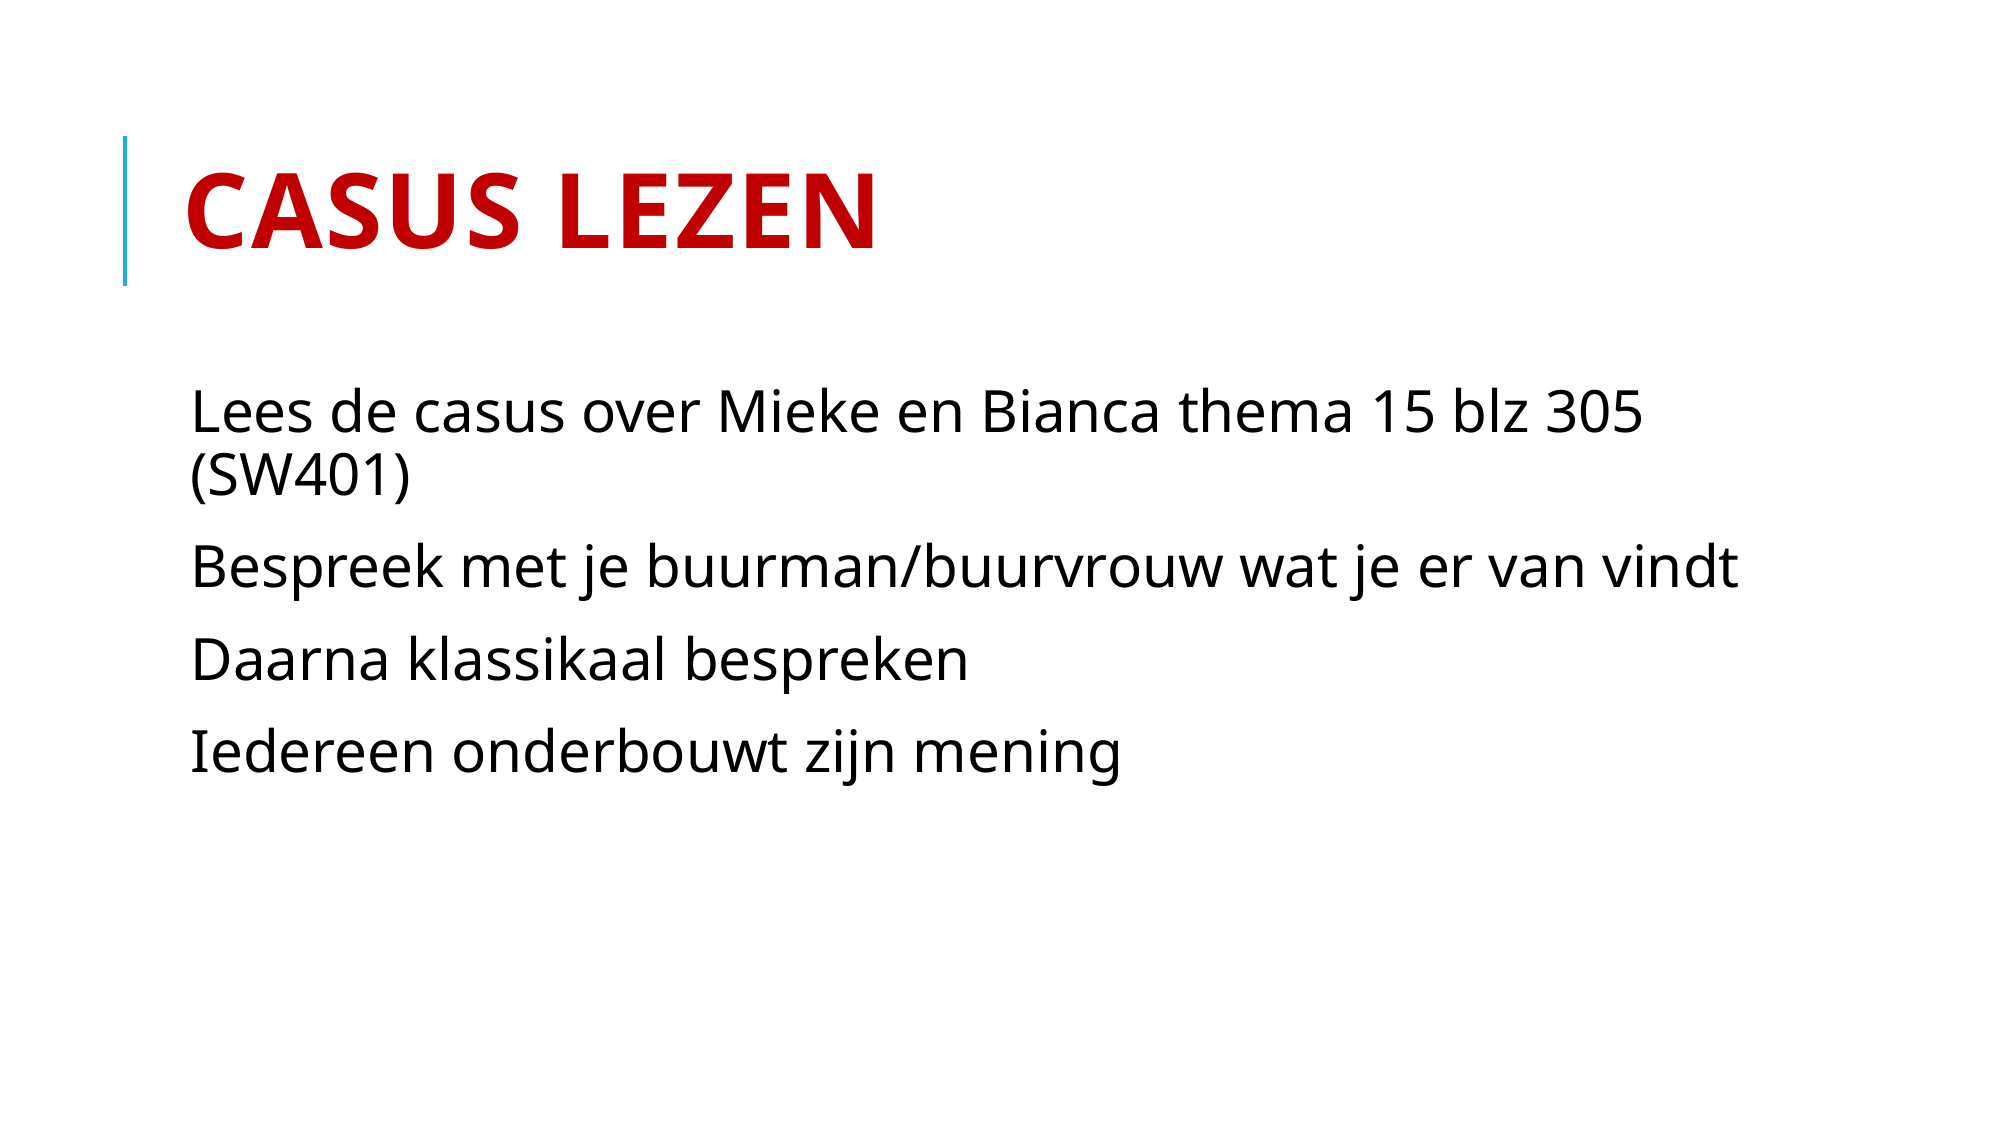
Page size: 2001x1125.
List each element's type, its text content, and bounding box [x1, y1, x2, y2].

list Lees de casus over Mieke en Bianca thema 15 blz 305 (SW401) Bespreek met je buurman/buurvrouw wat je er van vindt Daarna klassikaal bespreken Iedereen onderbouwt zijn mening [168, 375, 1763, 1035]
title CASUS LEZEN [168, 96, 1763, 342]
